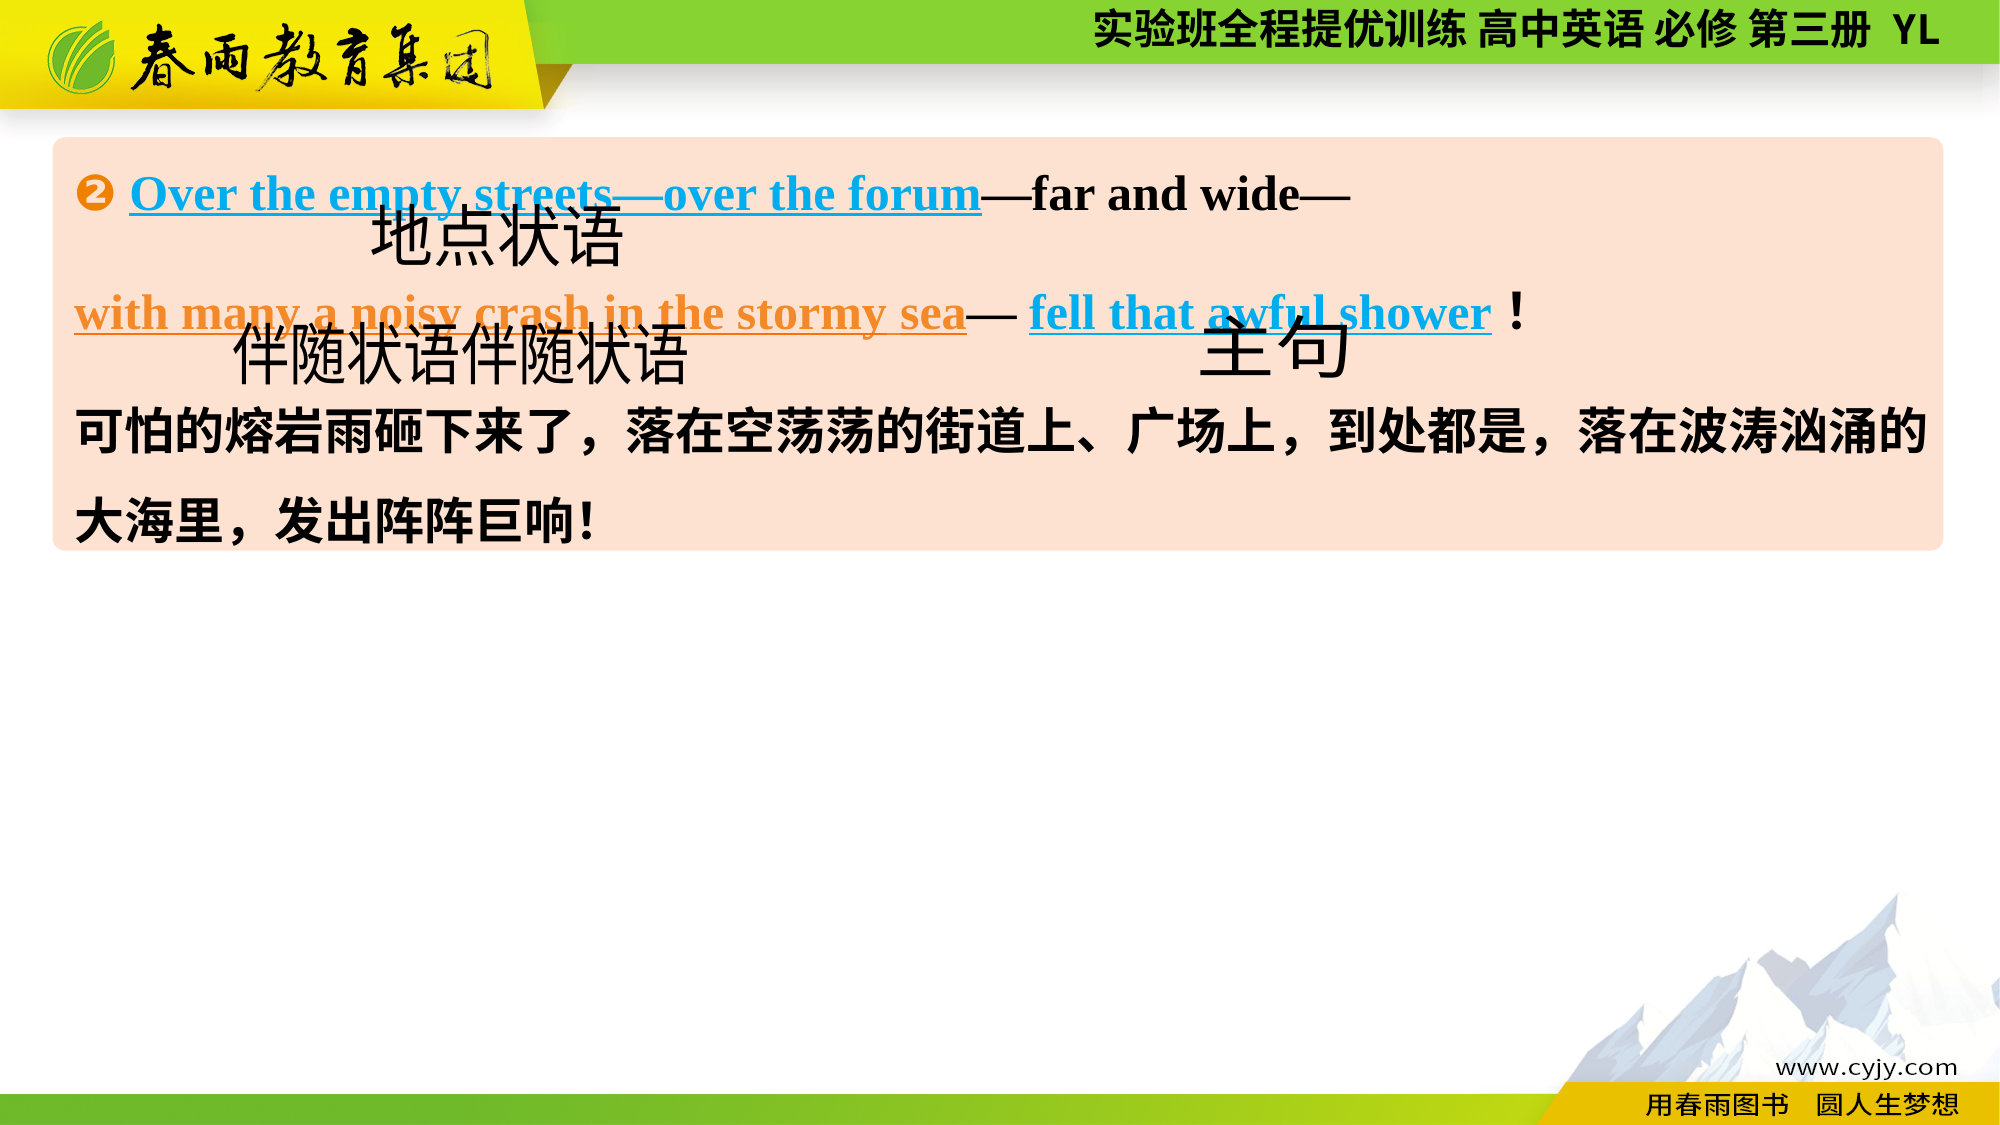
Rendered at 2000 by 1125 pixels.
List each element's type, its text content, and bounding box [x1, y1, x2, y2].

list ❷ Over the empty streets—over the forum—far and wide— with many a noisy crash in the stormy sea— fell that awful shower！ 可怕的熔岩雨砸下来了，落在空荡荡的街道上、广场上，到处都是，落在波涛汹涌的大海里，发出阵阵巨响！ [59, 122, 1944, 562]
picture [0, 0, 2000, 1125]
text_box [52, 138, 59, 550]
